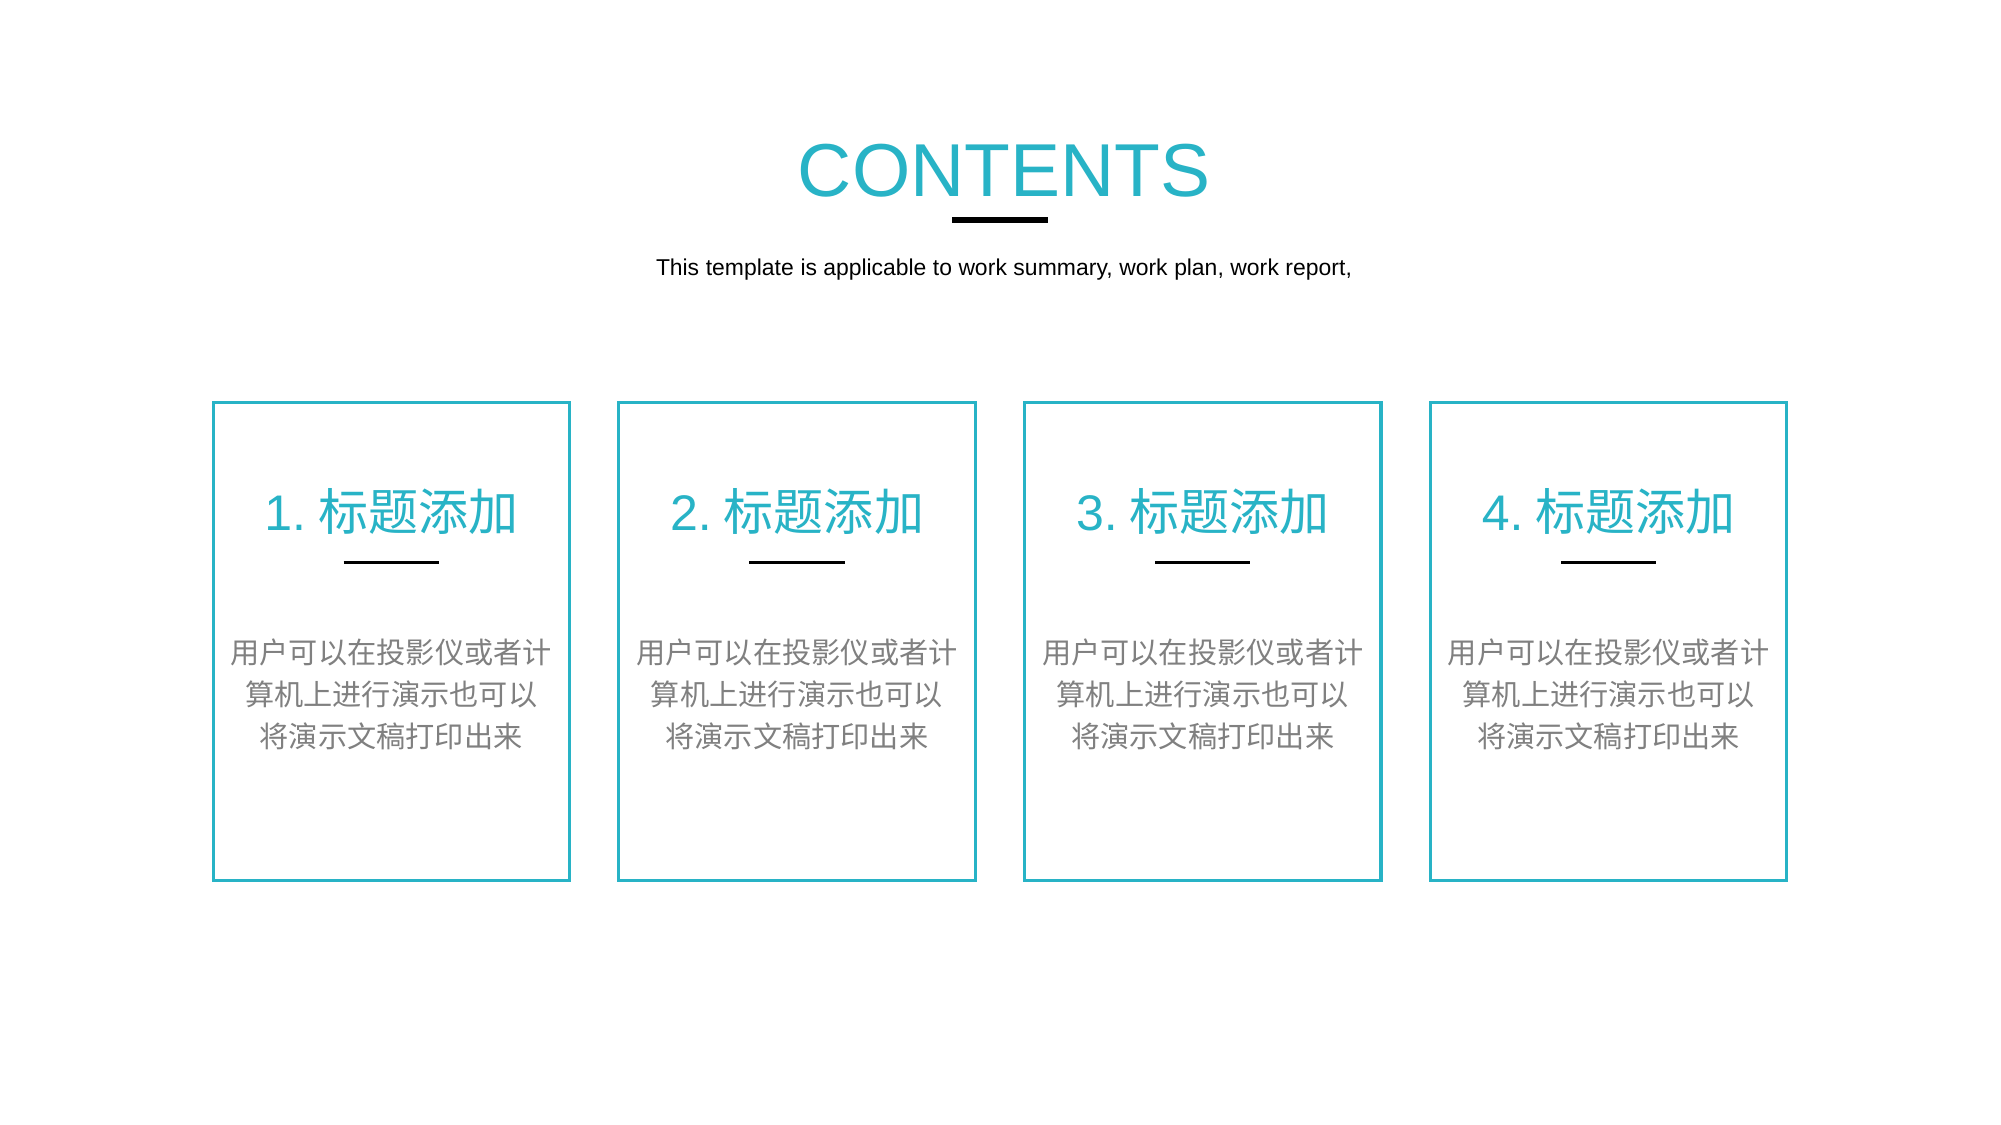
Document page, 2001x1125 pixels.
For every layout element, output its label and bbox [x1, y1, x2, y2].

text_box [1430, 402, 1787, 881]
text_box [1024, 402, 1382, 881]
text_box [213, 402, 570, 881]
text_box [544, 113, 1464, 289]
text_box [618, 402, 976, 881]
